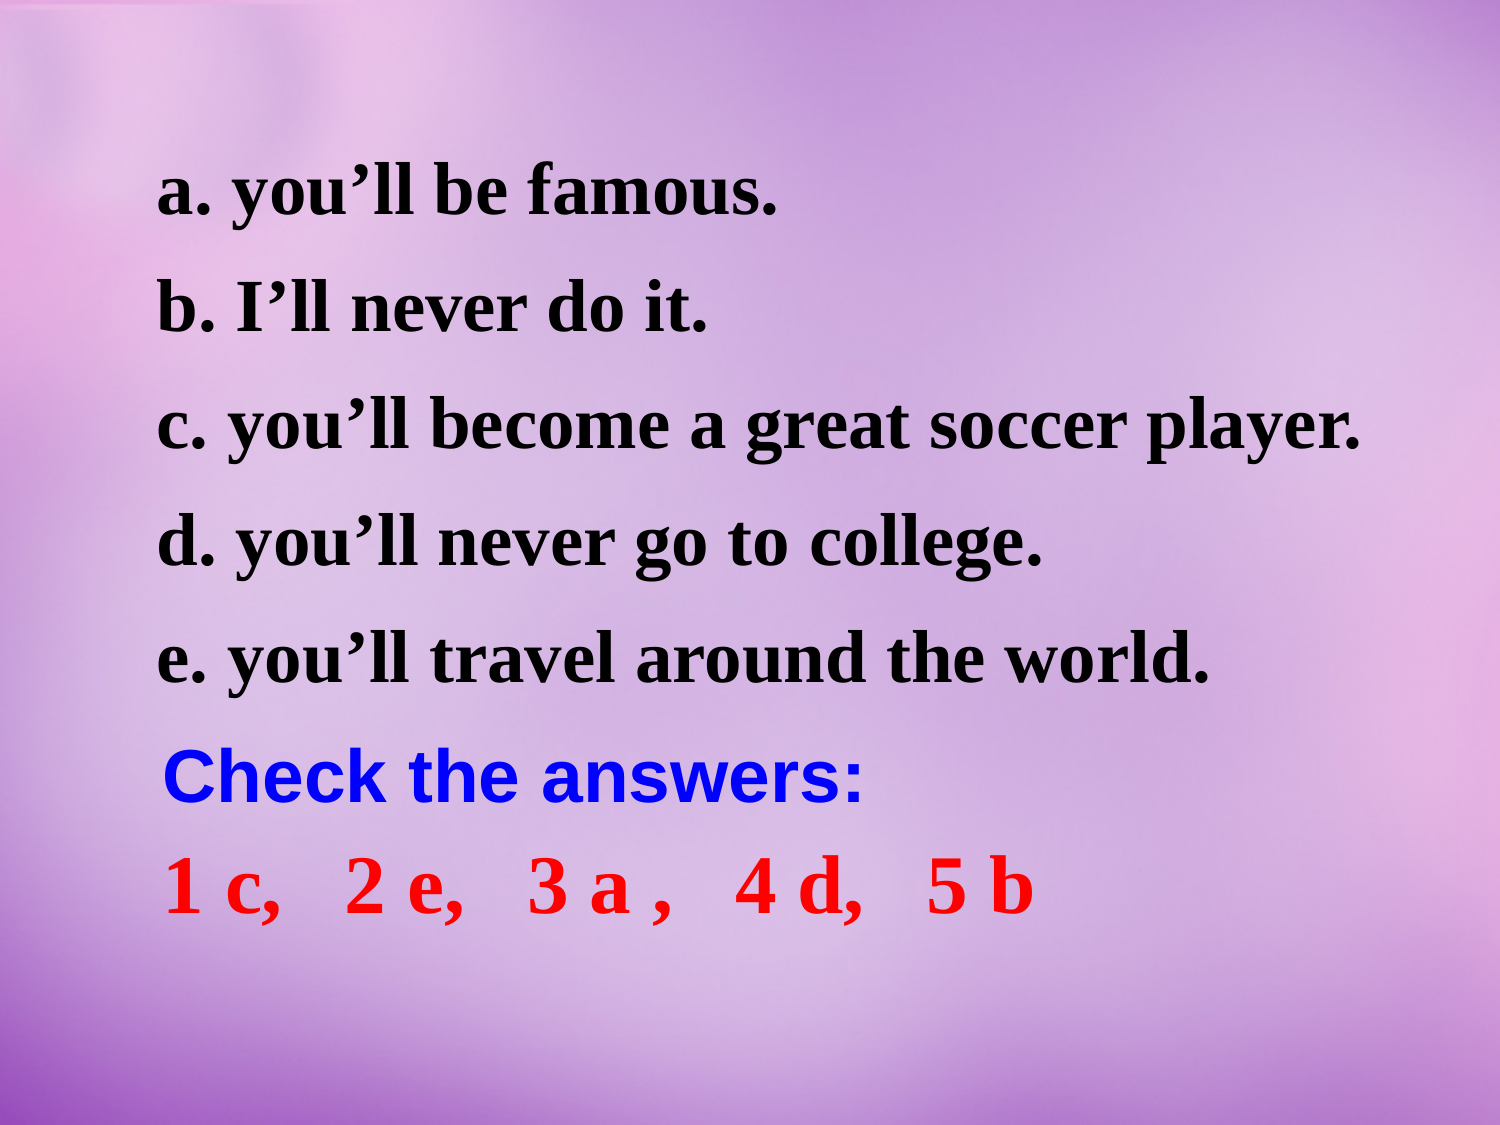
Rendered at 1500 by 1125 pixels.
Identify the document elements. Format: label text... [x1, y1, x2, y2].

text_box Check the answers: [147, 720, 904, 822]
picture [0, 0, 1500, 1125]
text_box 1 c, 2 e, 3 a , 4 d, 5 b [147, 822, 1129, 938]
text_box you’ll be famous. b. I’ll never do it. c. you’ll become a great soccer player. d. you’ll never go to college. e. you’ll travel around the world. [141, 104, 1459, 705]
